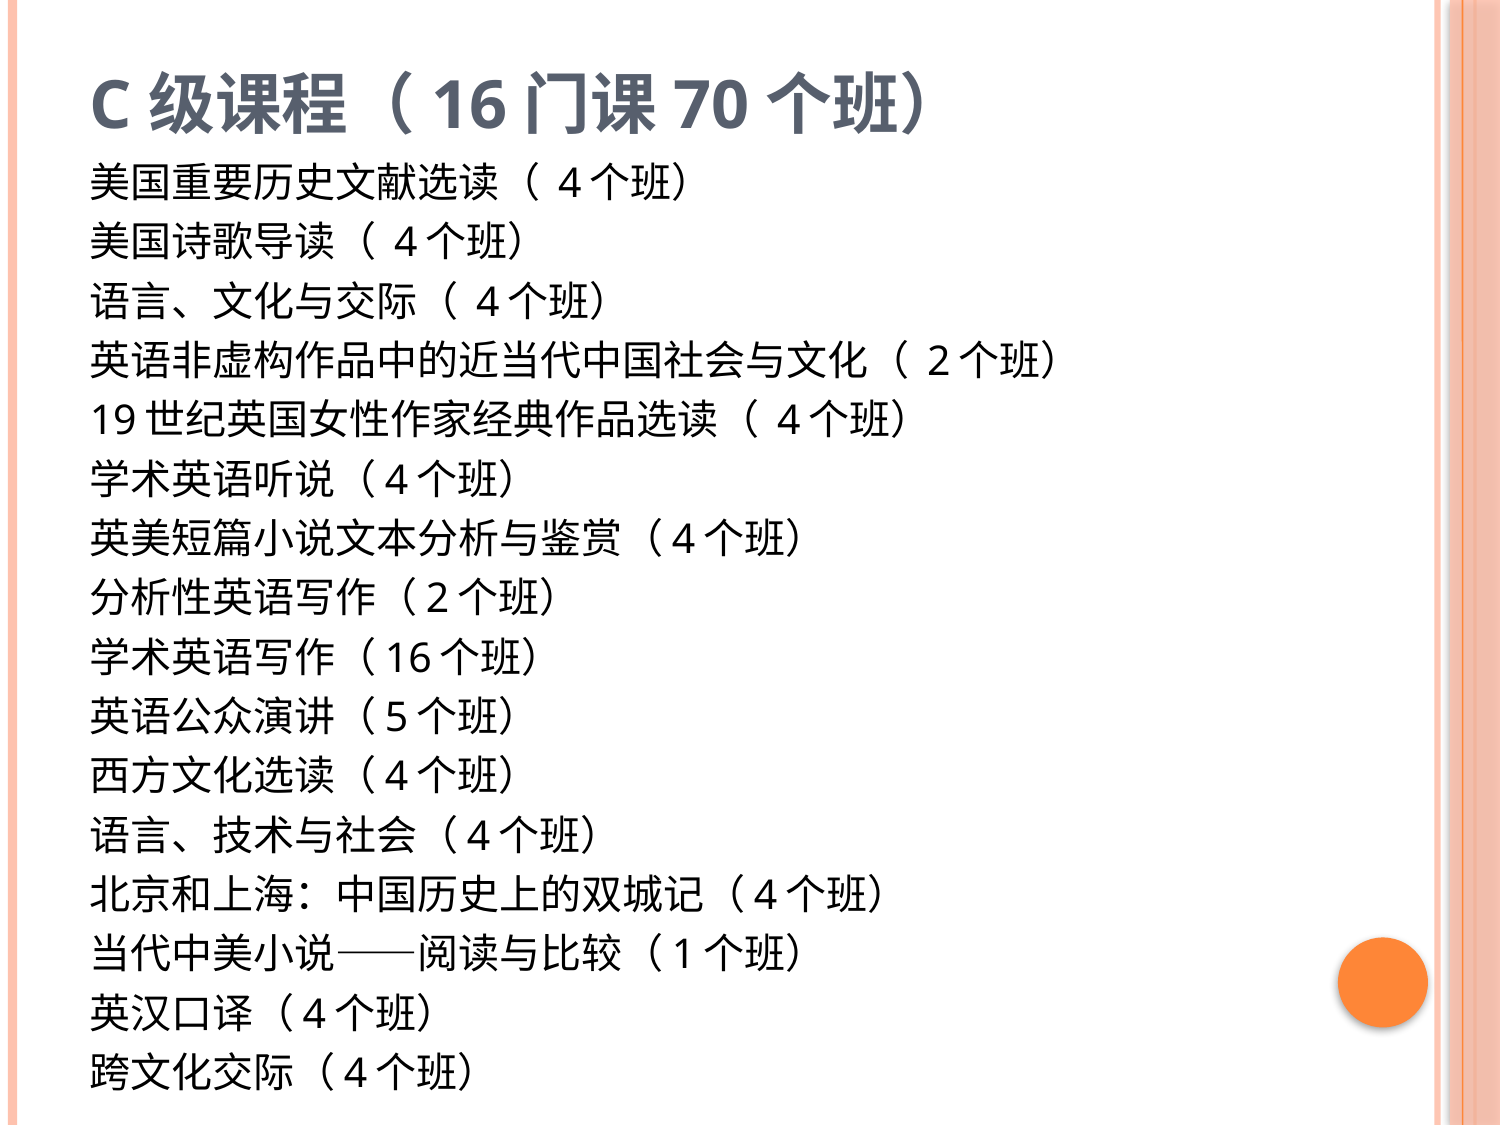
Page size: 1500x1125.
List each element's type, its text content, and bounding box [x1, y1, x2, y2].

title C级课程（16门课70个班） [75, 45, 1300, 149]
list 美国重要历史文献选读（ 4个班） 美国诗歌导读（ 4个班） 语言、文化与交际（ 4个班） 英语非虚构作品中的近当代中国社会与文化（ 2个班） 19世纪英国女性作家经典作品选读（ 4个班） 学术英语听说（4个班） 英美短篇小说文本分析与鉴赏（4个班） 分析性英语写作（2个班） 学术英语写作（16个班） 英语公众演讲（5个班） 西方文化选读（4个班） 语言、技术与社会（4个班） 北京和上海：中国历史上的双城记（4个班） 当代中美小说——阅读与比较（1个班） 英汉口译（4个班） 跨文化交际（4个班） [75, 149, 1376, 1106]
